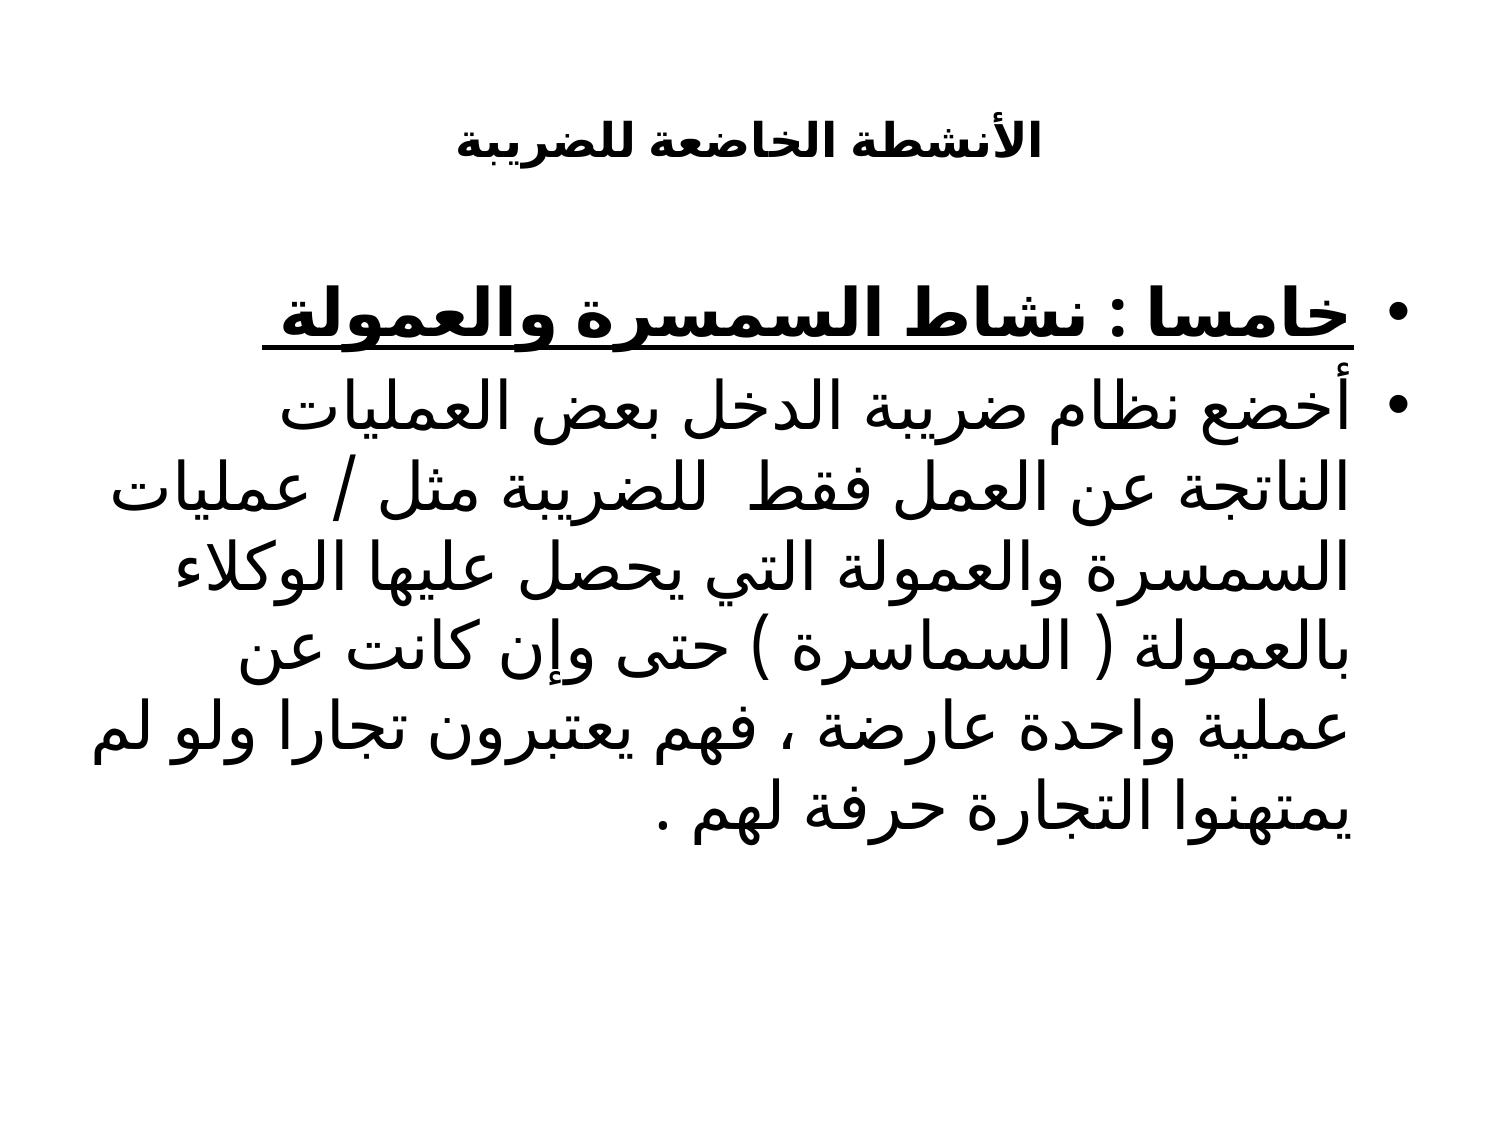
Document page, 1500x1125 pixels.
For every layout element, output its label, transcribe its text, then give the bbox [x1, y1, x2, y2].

list خامسا : نشاط السمسرة والعمولة أخضع نظام ضريبة الدخل بعض العمليات الناتجة عن العمل فقط للضريبة مثل / عمليات السمسرة والعمولة التي يحصل عليها الوكلاء بالعمولة ( السماسرة ) حتى وإن كانت عن عملية واحدة عارضة ، فهم يعتبرون تجارا ولو لم يمتهنوا التجارة حرفة لهم . [75, 262, 1425, 1005]
title الأنشطة الخاضعة للضريبة [75, 45, 1425, 233]
